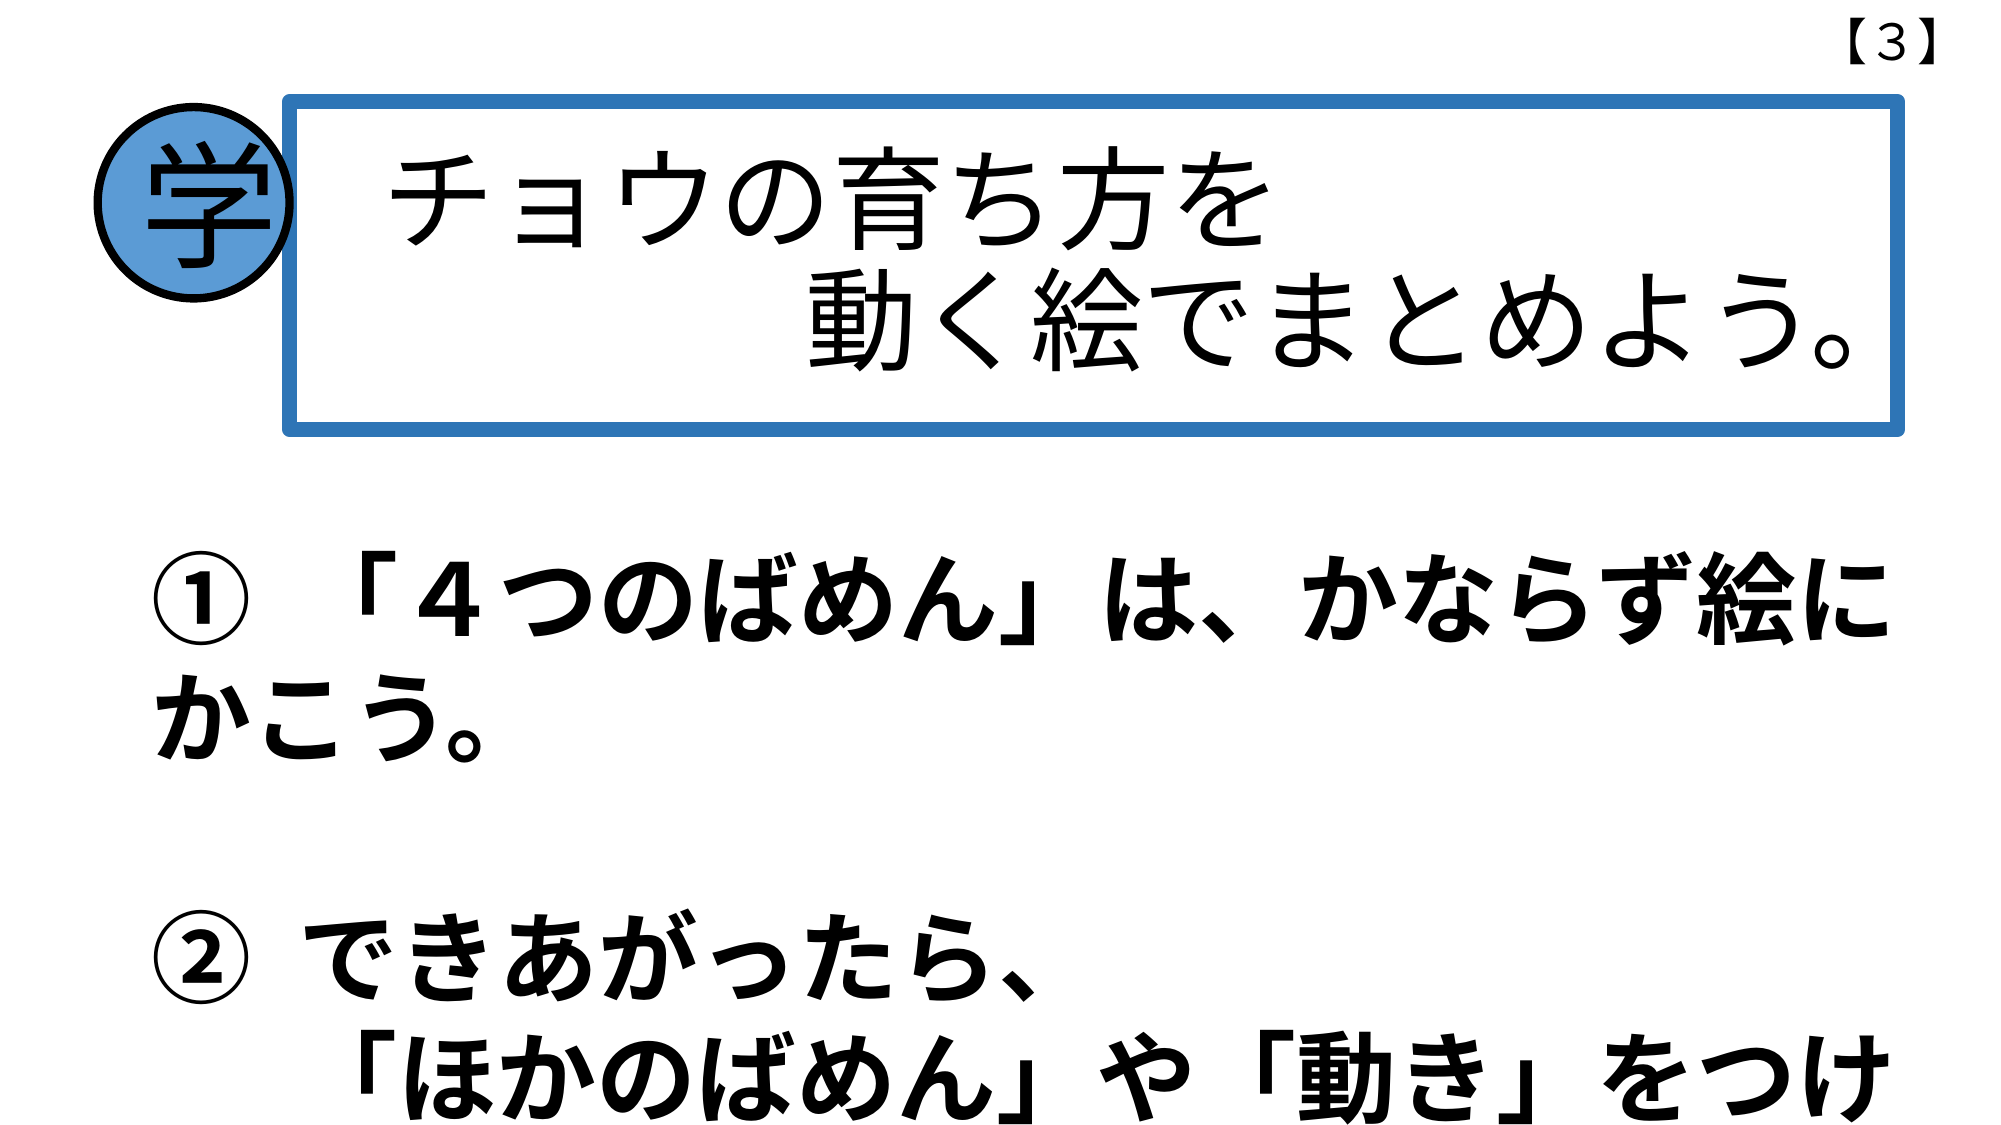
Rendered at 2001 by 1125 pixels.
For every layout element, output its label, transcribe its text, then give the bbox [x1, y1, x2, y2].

text_box 【３】 [1802, 3, 1998, 78]
text_box ① 「４つのばめん」は、かならず絵にかこう。 ② できあがったら、 「ほかのばめん」や「動き」をつけよう。 [136, 528, 1932, 1125]
title チョウの育ち方を 動く絵でまとめよう。 [289, 101, 1898, 430]
text_box 学 [96, 106, 291, 300]
